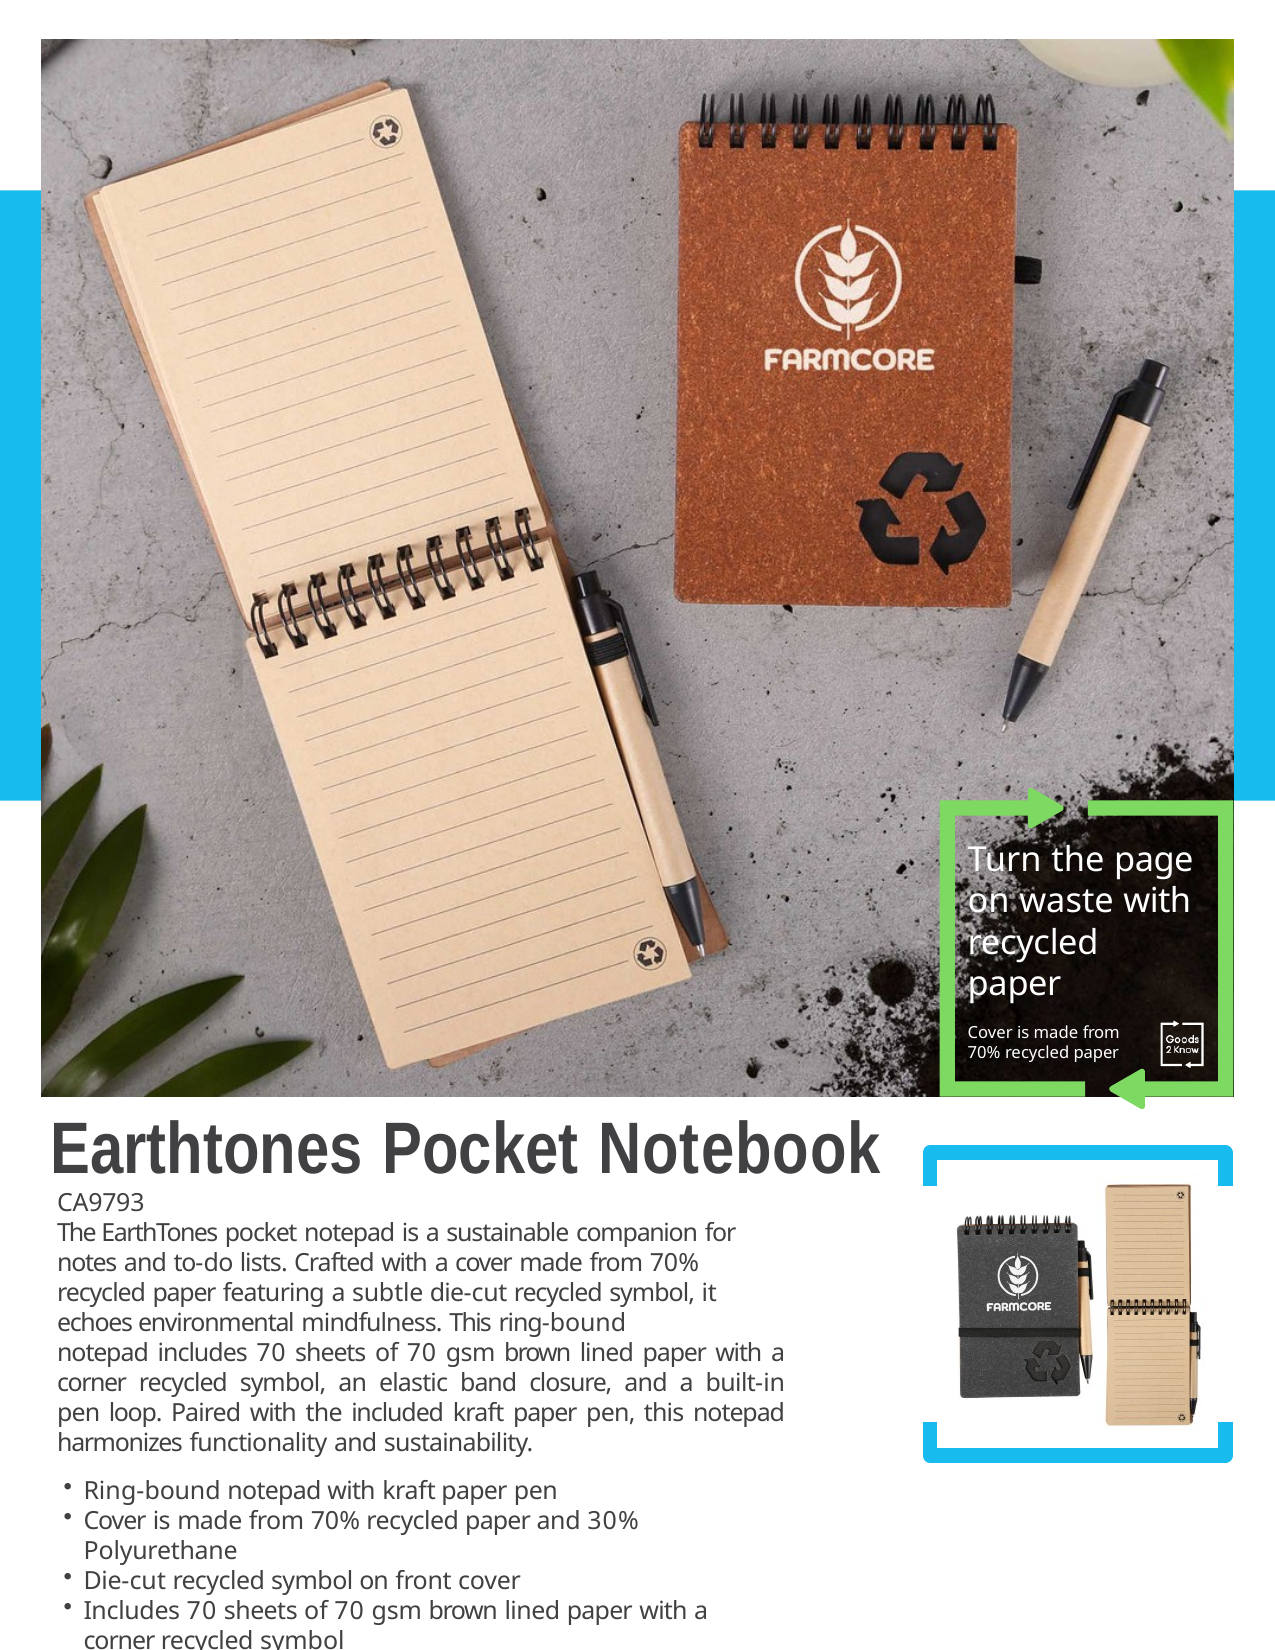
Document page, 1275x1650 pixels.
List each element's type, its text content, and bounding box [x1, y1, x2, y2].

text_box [41, 38, 1234, 1464]
text_box CA9793 The EarthTones pocket notepad is a sustainable companion for notes and to-do lists. Crafted with a cover made from 70% recycled paper featuring a subtle die-cut recycled symbol, it echoes environmental mindfulness. This ring-bound notepad includes 70 sheets of 70 gsm brown lined paper with a corner recycled symbol, an elastic band closure, and a built-in pen loop. Paired with the included kraft paper pen, this notepad harmonizes functionality and sustainability. Ring-bound notepad with kraft paper pen Cover is made from 70% recycled paper and 30% Polyurethane Die-cut recycled symbol on front cover Includes 70 sheets of 70 gsm brown lined paper with a corner recycled symbol Elastic band closure and a built-in pen loop [55, 1473, 842, 1650]
